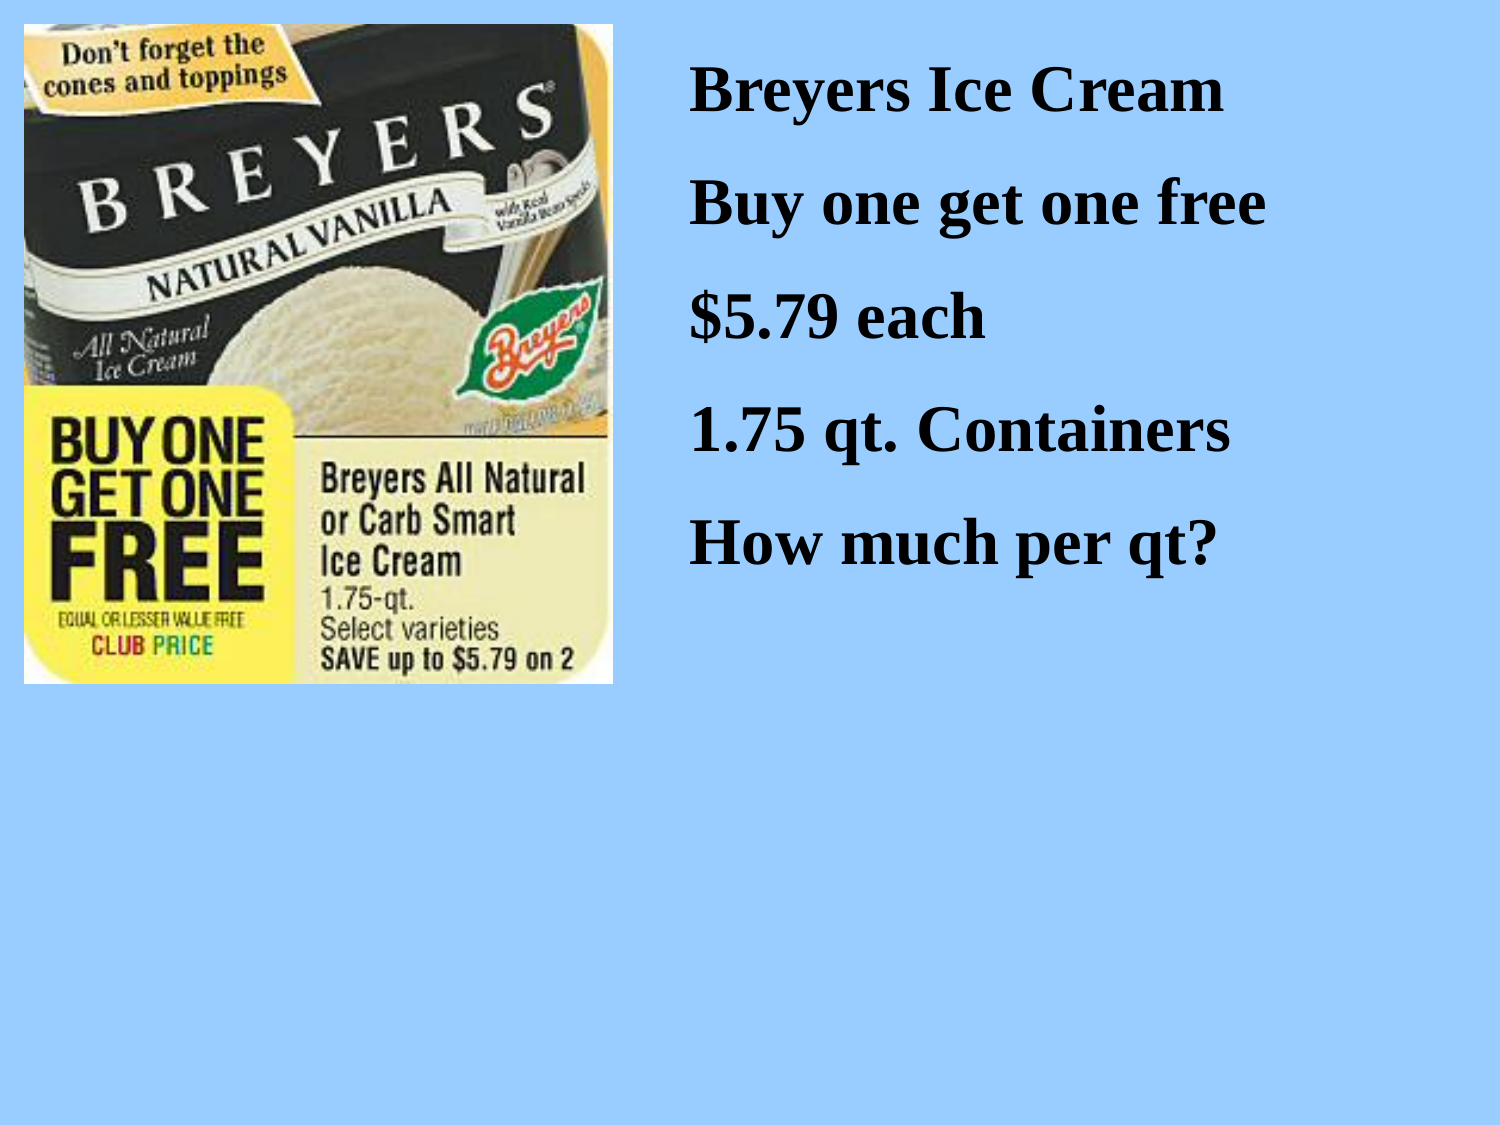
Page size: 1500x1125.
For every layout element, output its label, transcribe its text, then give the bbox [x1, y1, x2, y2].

picture [24, 24, 613, 685]
text_box Breyers Ice Cream Buy one get one free $5.79 each 1.75 qt. Containers How much per qt? [674, 37, 1438, 586]
